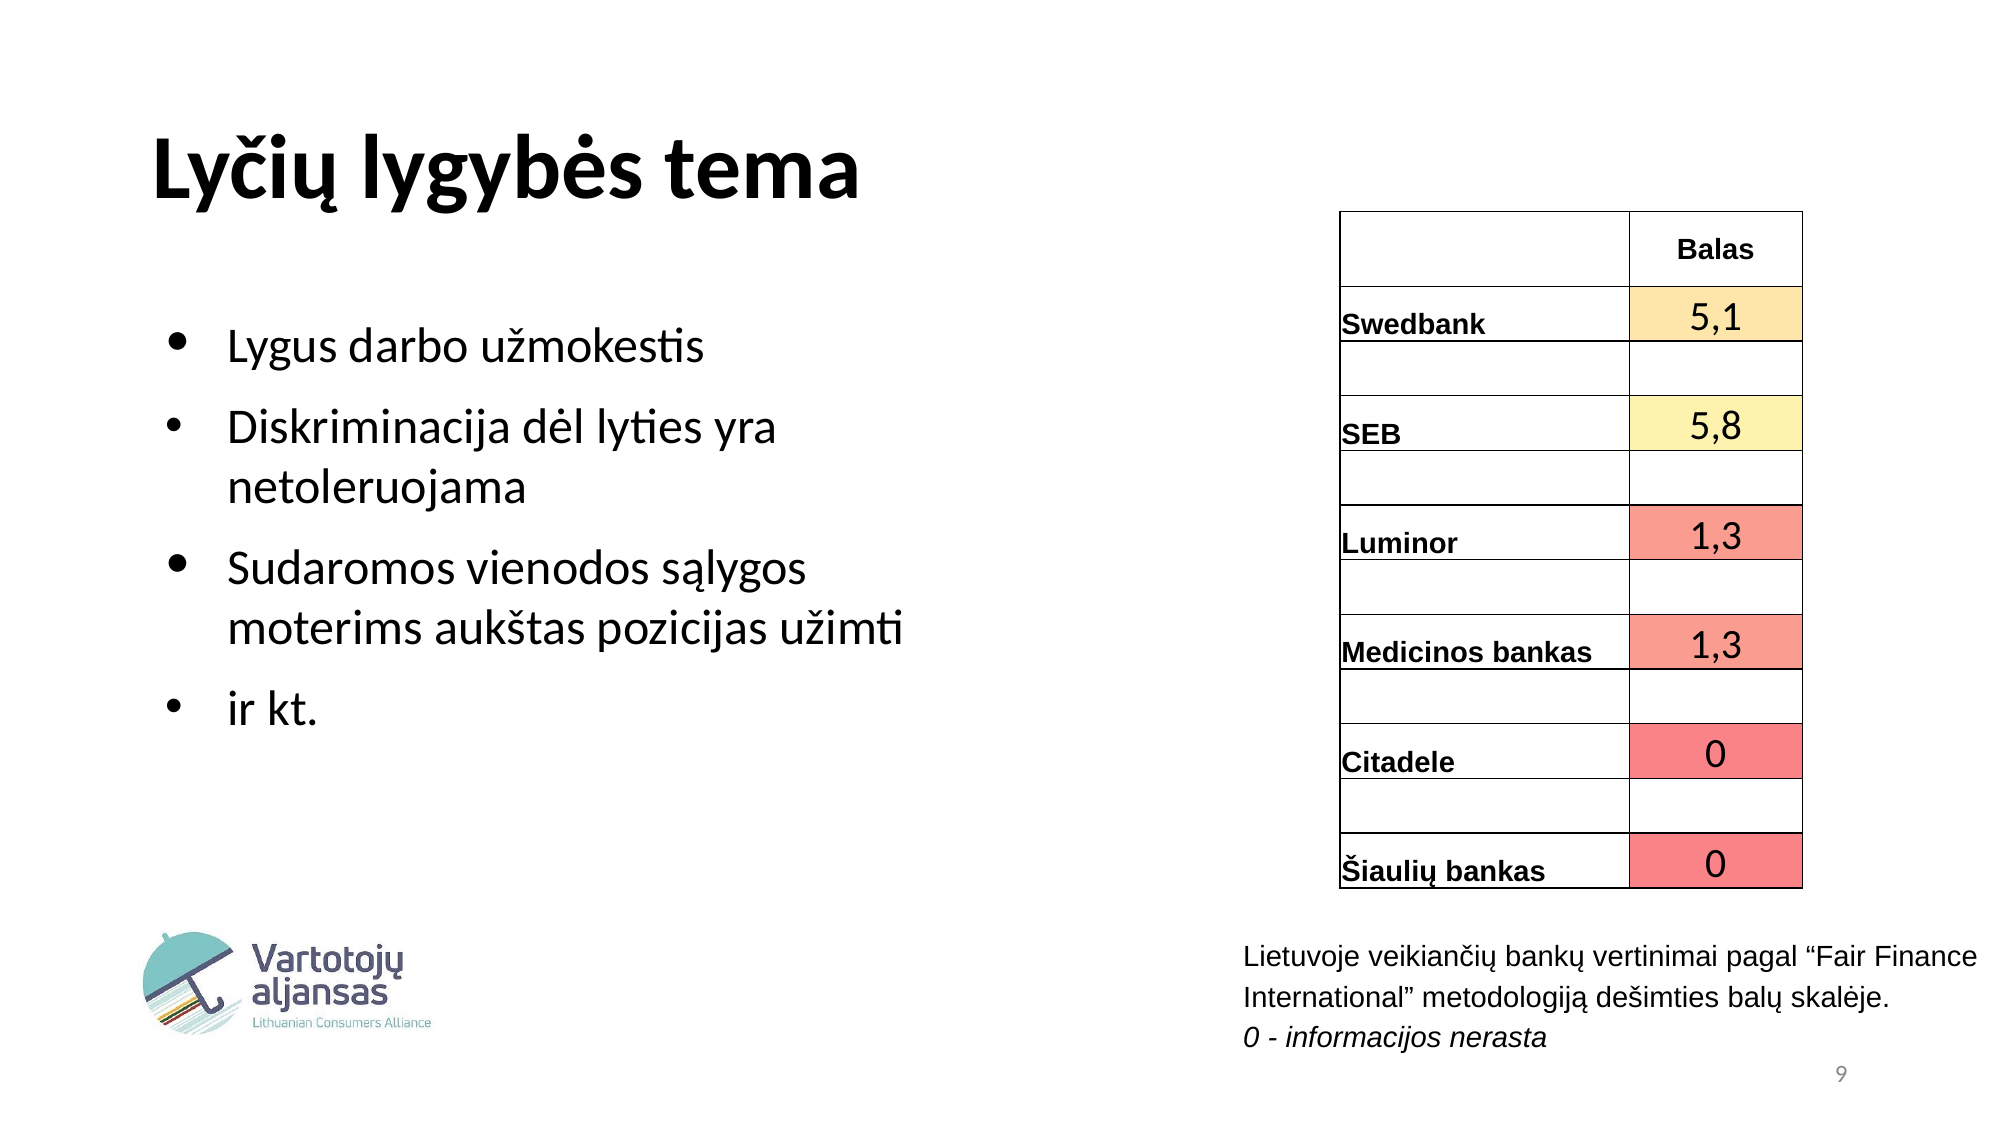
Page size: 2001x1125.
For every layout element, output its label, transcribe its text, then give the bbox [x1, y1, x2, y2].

table_cell 1,3 [1630, 506, 1802, 559]
table_header Balas [1630, 212, 1802, 286]
table_cell 5,8 [1630, 396, 1802, 450]
table_cell Luminor [1341, 506, 1629, 559]
table_cell Swedbank [1341, 287, 1629, 340]
title Lyčių lygybės tema [137, 59, 1863, 278]
table_cell [1630, 670, 1802, 723]
table_cell 0 [1630, 834, 1802, 887]
table_cell Medicinos bankas [1341, 615, 1629, 668]
table_cell [1630, 779, 1802, 832]
table_cell [1630, 342, 1802, 395]
table_cell [1341, 451, 1629, 504]
table_cell [1341, 670, 1629, 723]
picture [114, 907, 461, 1059]
list Lygus darbo užmokestis Diskriminacija dėl lyties yra netoleruojama Sudaromos vienodos sąlygos moterims aukštas pozicijas užimti ir kt. [137, 305, 972, 1020]
table_cell Citadele [1341, 724, 1629, 778]
text_box Lietuvoje veikiančių bankų vertinimai pagal “Fair Finance International” metodologiją dešimties balų skalėje. 0 - informacijos nerasta [1228, 925, 2000, 1061]
table_cell Šiaulių bankas [1341, 834, 1629, 887]
table_cell SEB [1341, 396, 1629, 450]
slide_number 9 [1412, 1061, 1863, 1103]
table_cell 1,3 [1630, 615, 1802, 668]
table_cell [1341, 560, 1629, 614]
table_cell [1341, 779, 1629, 832]
table_cell 0 [1630, 724, 1802, 778]
table_cell [1341, 342, 1629, 395]
table_header [1341, 212, 1629, 286]
table_cell 5,1 [1630, 287, 1802, 340]
table_cell [1630, 451, 1802, 504]
table_cell [1630, 560, 1802, 614]
